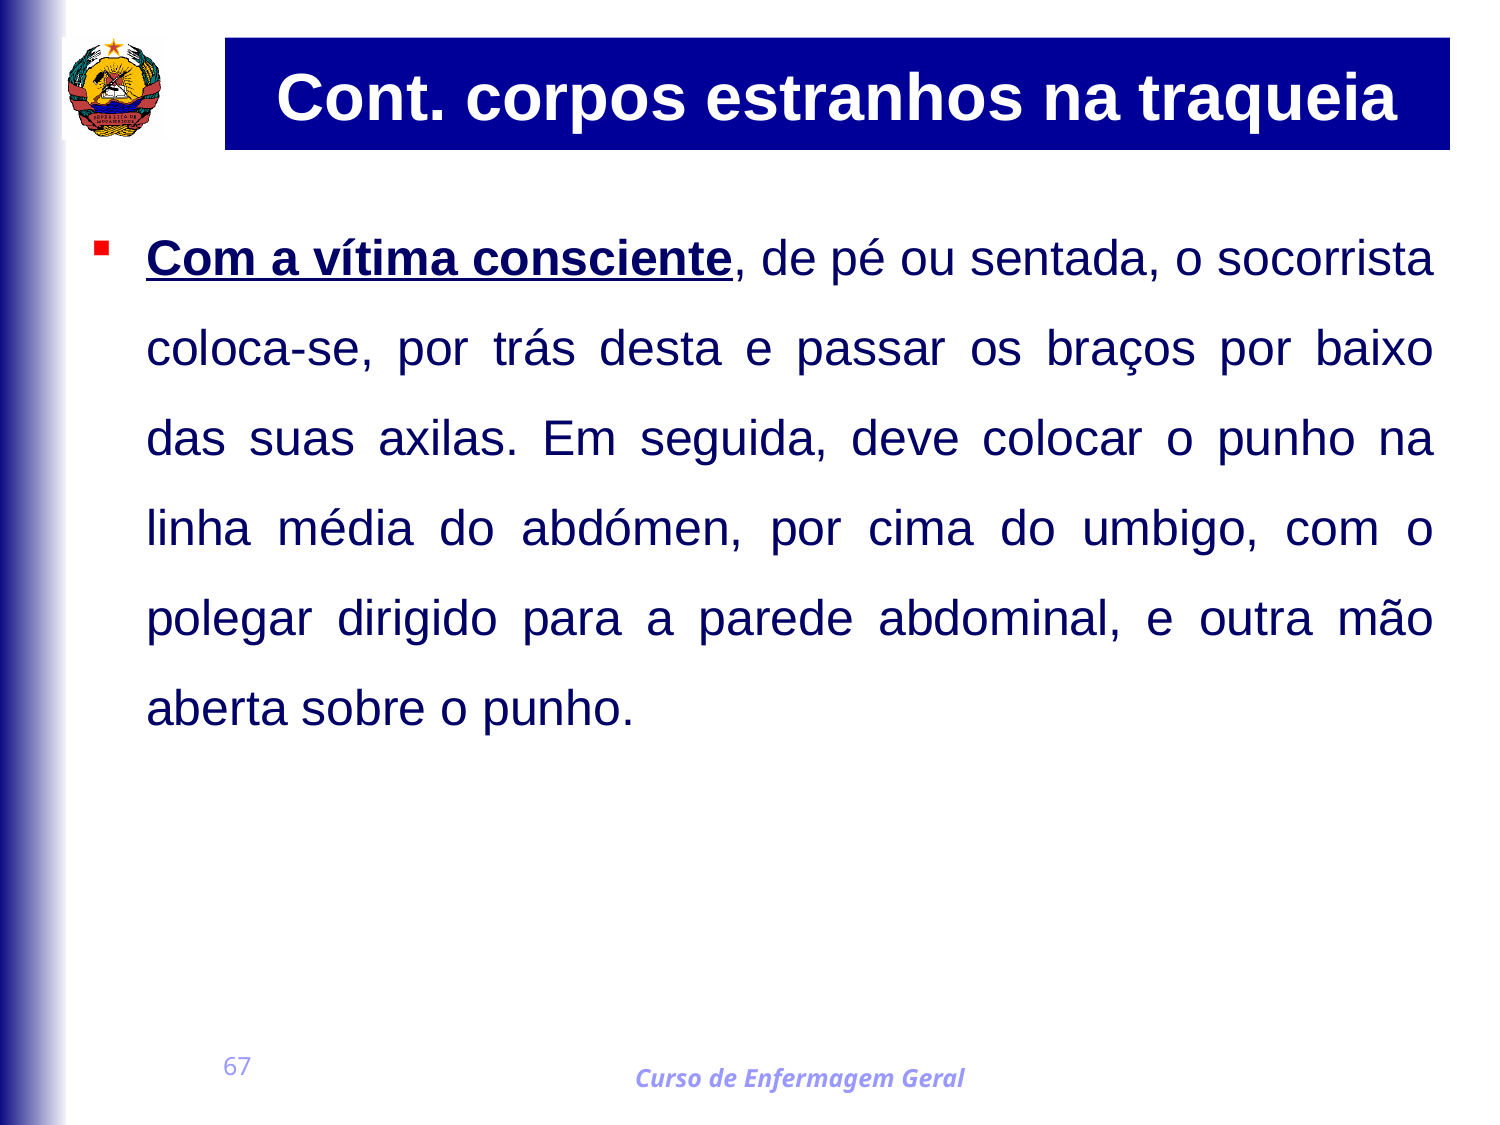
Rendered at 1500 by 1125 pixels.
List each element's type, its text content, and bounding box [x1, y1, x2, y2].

title Cont. corpos estranhos na traqueia [224, 37, 1451, 151]
footer Curso de Enfermagem Geral [499, 1049, 1101, 1101]
slide_number 67 [62, 1037, 413, 1098]
list Com a vítima consciente, de pé ou sentada, o socorrista coloca-se, por trás desta e passar os braços por baixo das suas axilas. Em seguida, deve colocar o punho na linha média do abdómen, por cima do umbigo, com o polegar dirigido para a parede abdominal, e outra mão aberta sobre o punho. [74, 187, 1451, 1013]
